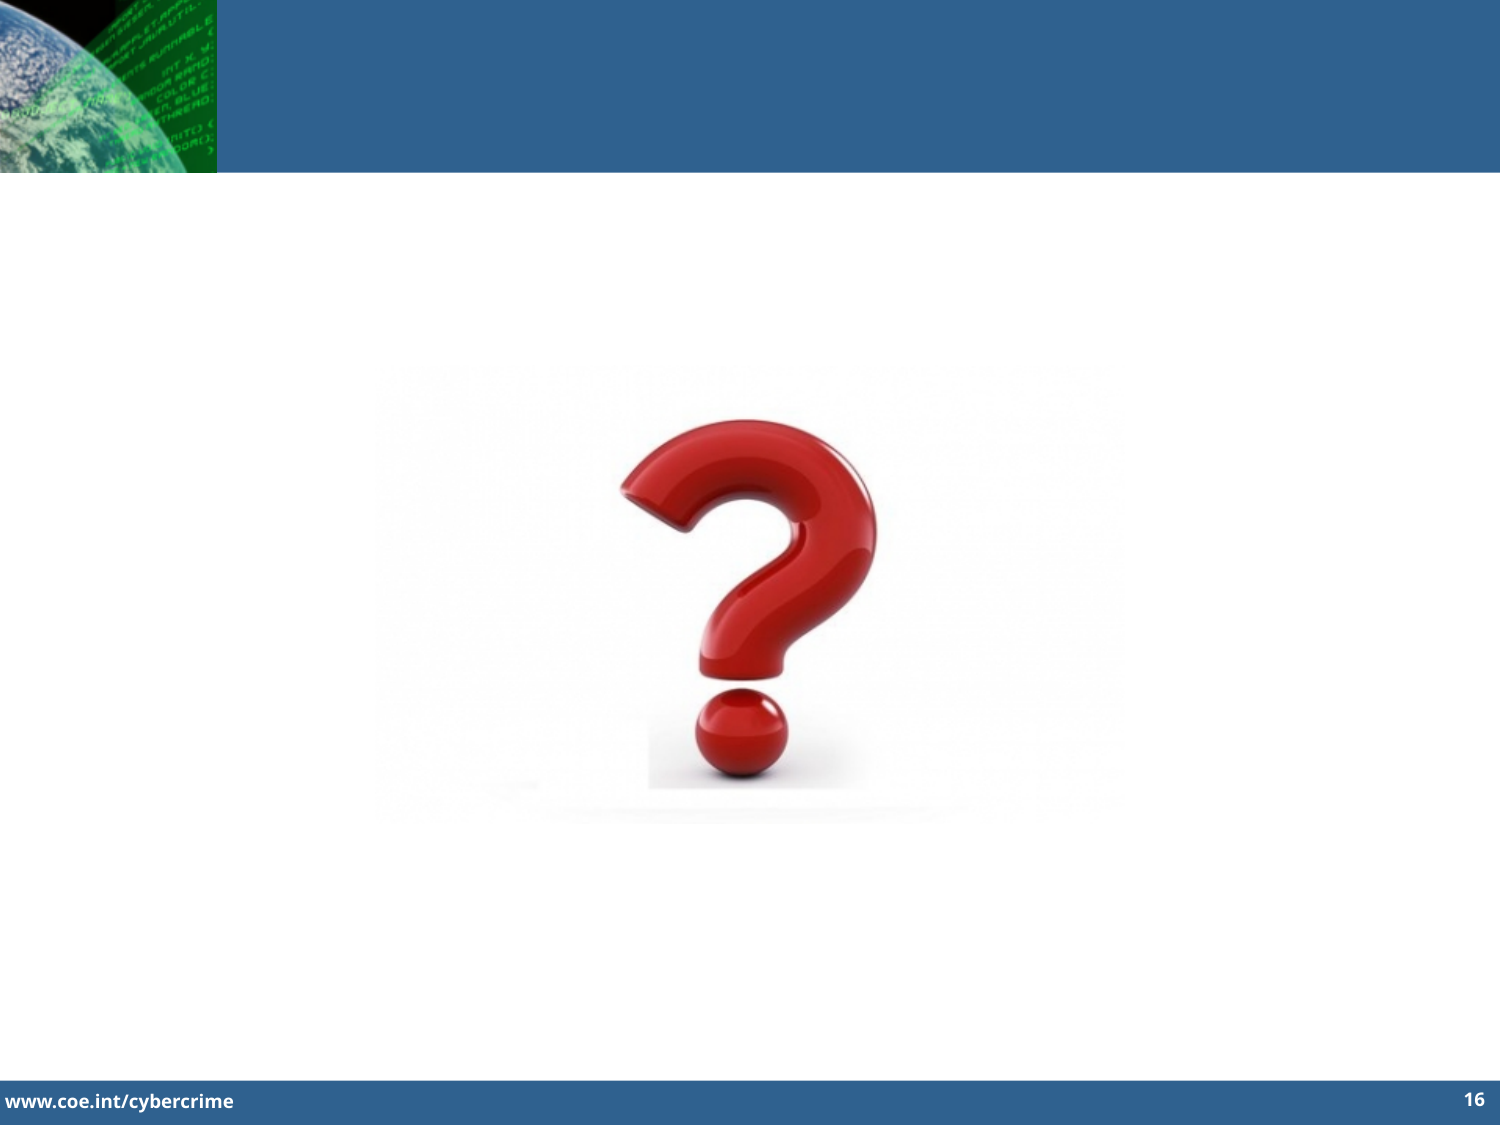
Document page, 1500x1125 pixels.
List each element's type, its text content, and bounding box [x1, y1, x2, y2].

picture [0, 0, 217, 173]
slide_number 16 [1162, 1080, 1500, 1125]
picture [375, 365, 1125, 824]
